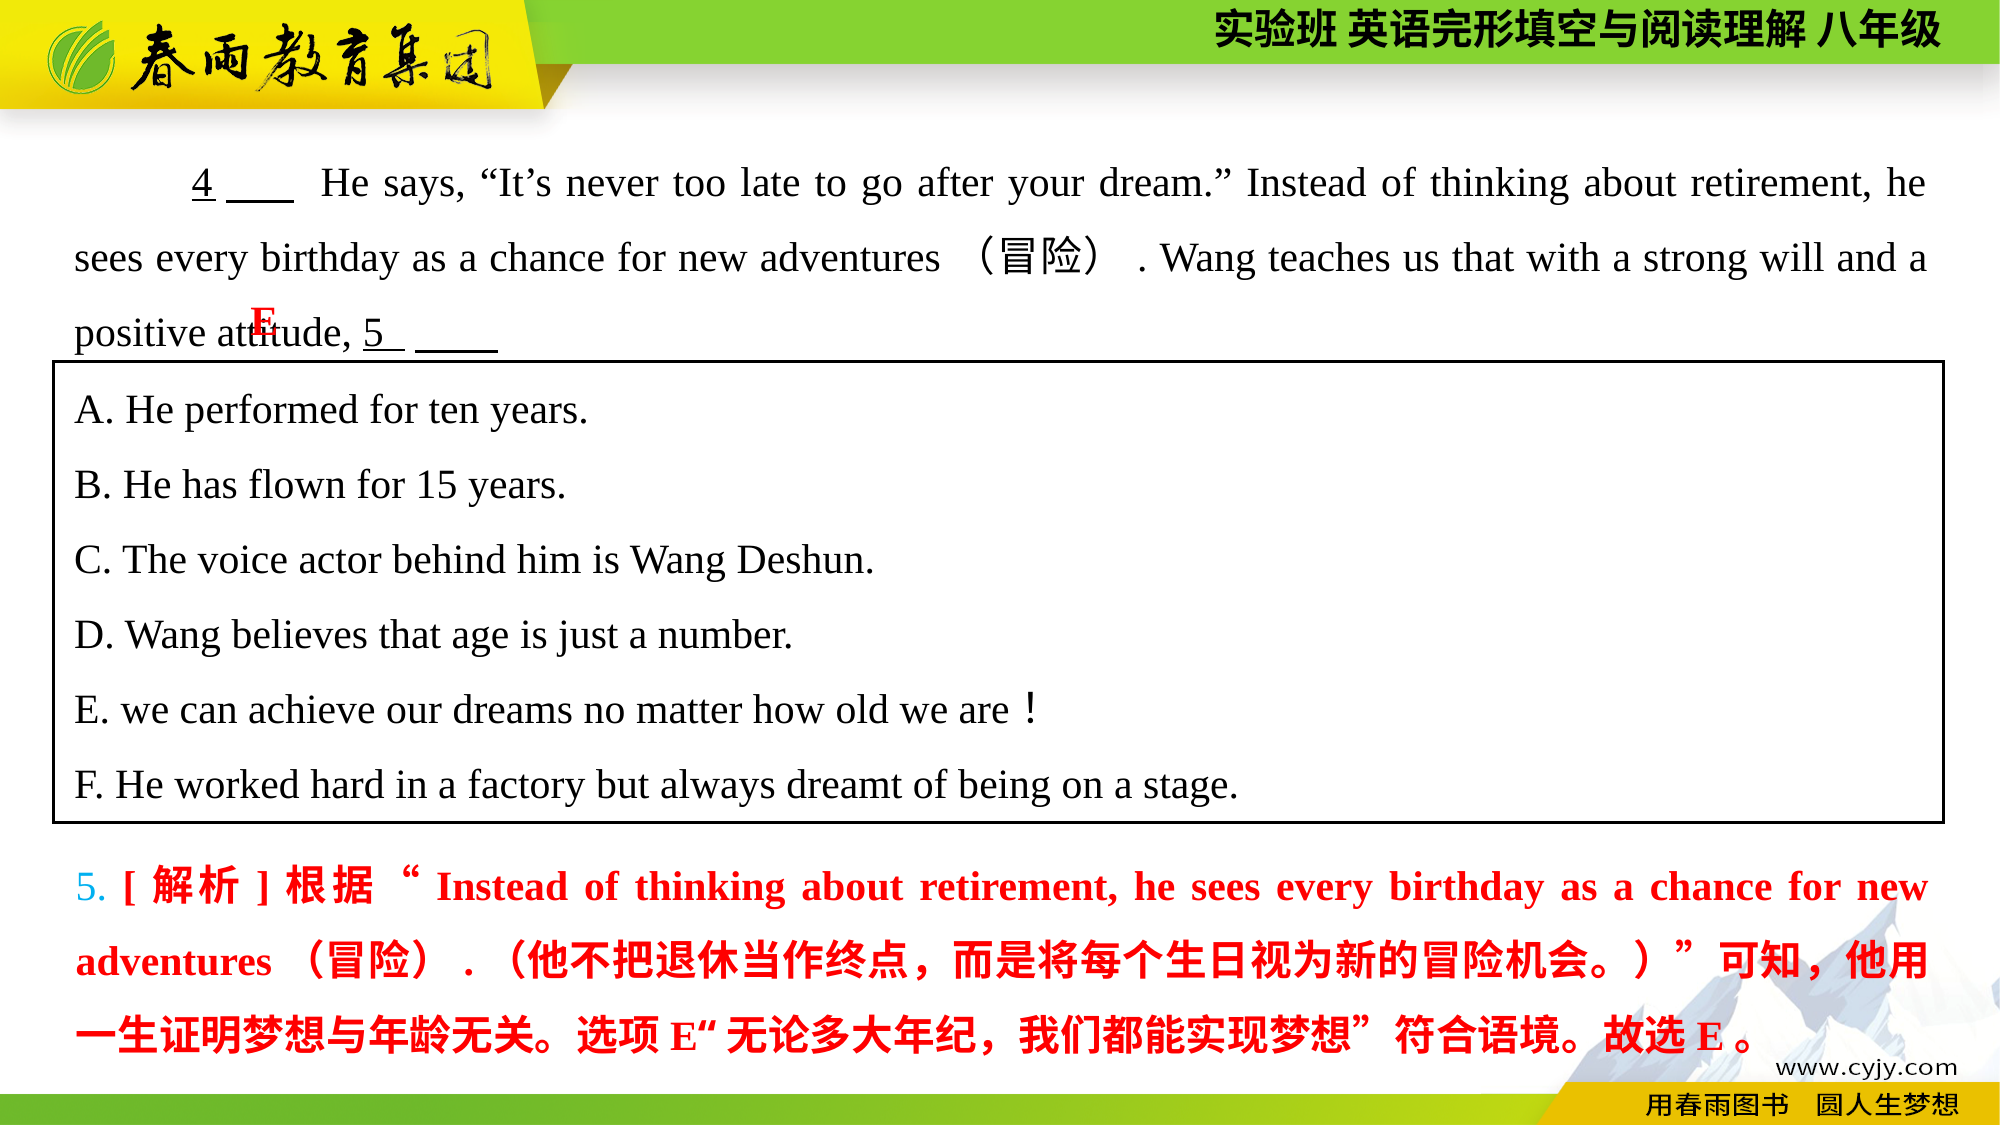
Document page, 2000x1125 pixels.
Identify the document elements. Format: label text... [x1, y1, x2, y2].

text_box [53, 361, 1944, 823]
text_box A. He performed for ten years. B. He has flown for 15 years. C. The voice actor behind him is Wang Deshun. D. Wang believes that age is just a number. E. we can achieve our dreams no matter how old we are！ F. He worked hard in a factory but always dreamt of being on a stage. [59, 349, 1944, 361]
text_box 5. [解析]根据“Instead of thinking about retirement, he sees every birthday as a chance for new adventures（冒险）.（他不把退休当作终点，而是将每个生日视为新的冒险机会。）”可知，他用一生证明梦想与年龄无关。选项E“无论多大年纪，我们都能实现梦想”符合语境。故选E。 [60, 825, 1945, 1066]
text_box E [235, 286, 294, 349]
list 4 He says, “It’s never too late to go after your dream.” Instead of thinking about retirement, he sees every birthday as a chance for new adventures（冒险）. Wang teaches us that with a strong will and a positive attitude, 5 ， [59, 122, 1944, 349]
picture [0, 0, 2000, 1125]
